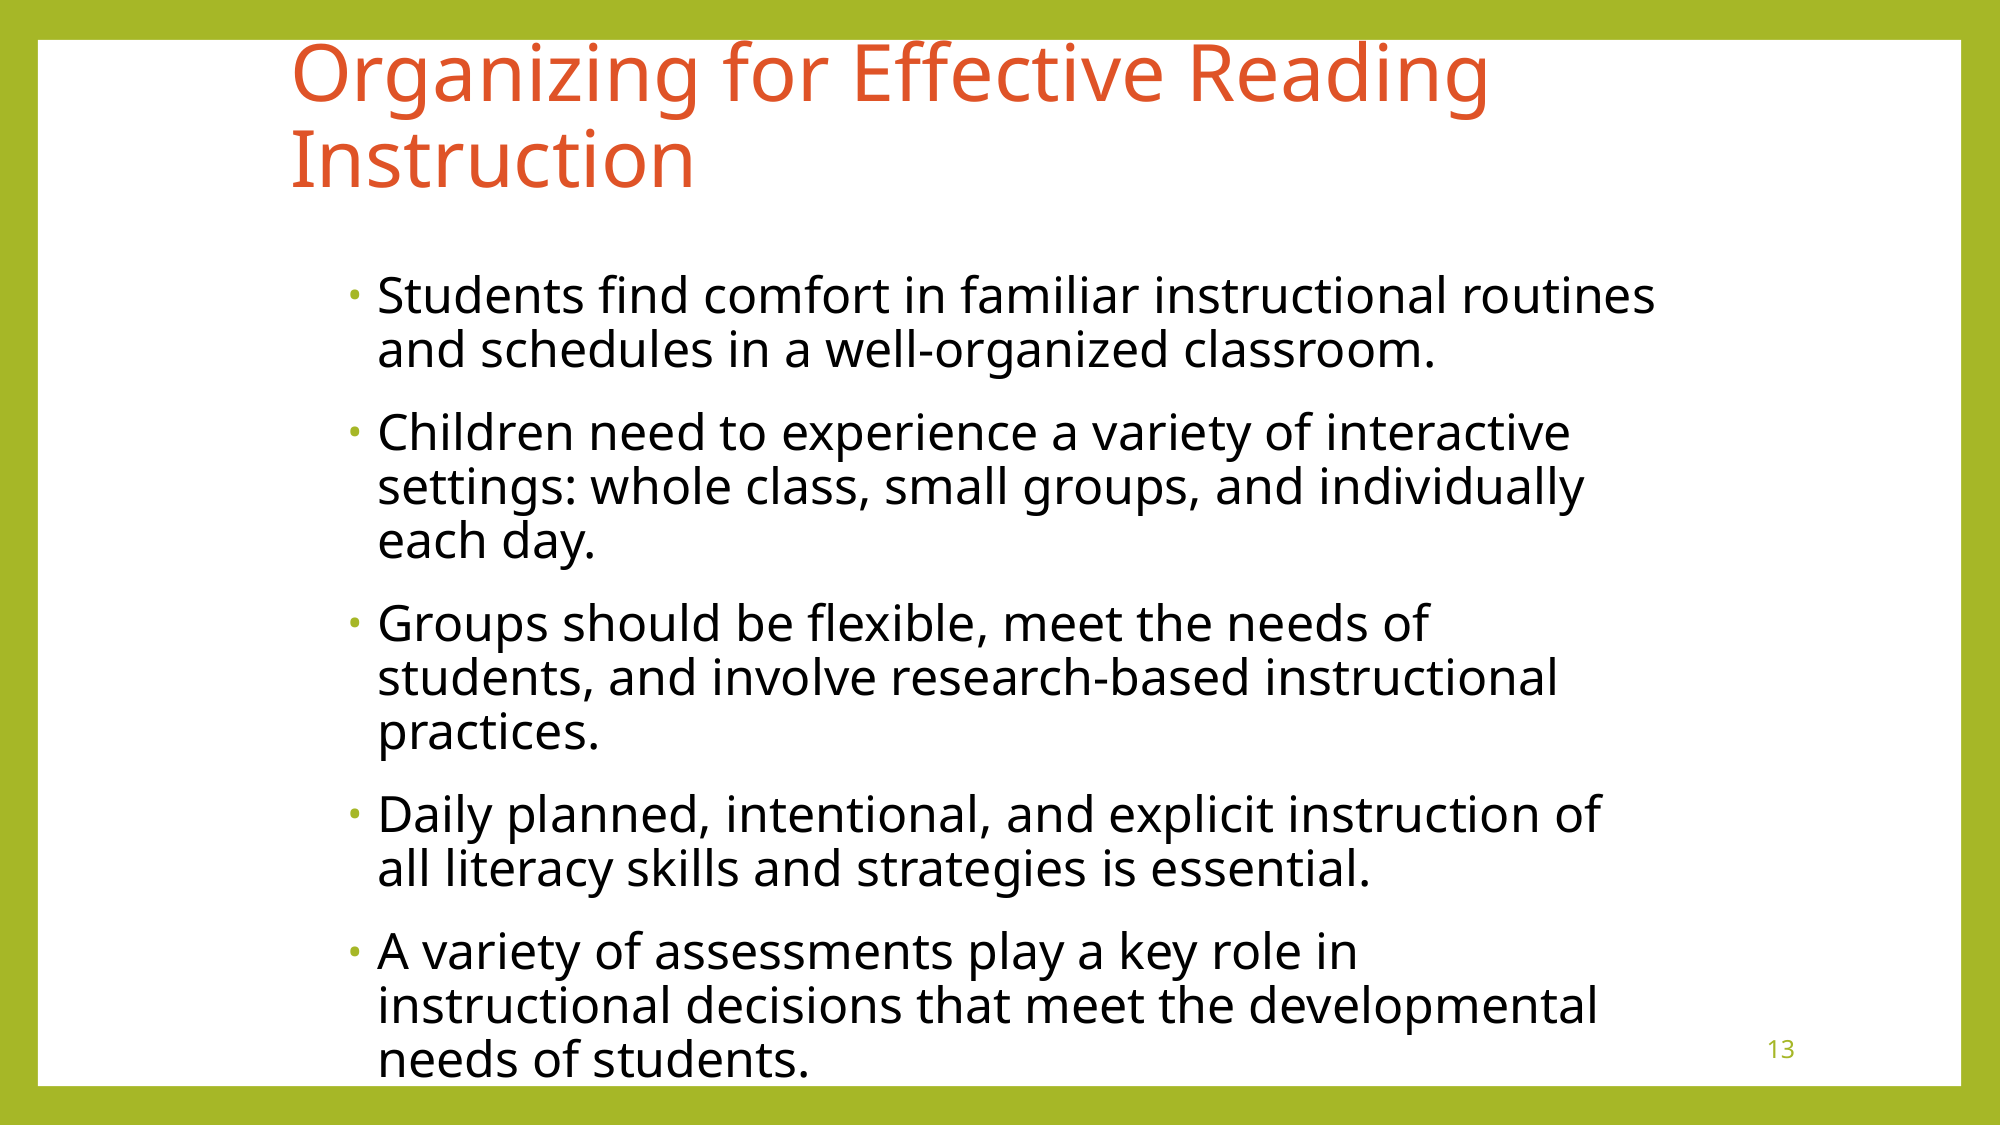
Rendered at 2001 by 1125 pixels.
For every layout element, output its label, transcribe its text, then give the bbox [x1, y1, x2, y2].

list Students find comfort in familiar instructional routines and schedules in a well-organized classroom. Children need to experience a variety of interactive settings: whole class, small groups, and individually each day. Groups should be flexible, meet the needs of students, and involve research-based instructional practices. Daily planned, intentional, and explicit instruction of all literacy skills and strategies is essential. A variety of assessments play a key role in instructional decisions that meet the developmental needs of students. [324, 262, 1675, 1125]
title Organizing for Effective Reading Instruction [275, 24, 1750, 213]
slide_number 13 [1530, 1020, 1811, 1081]
